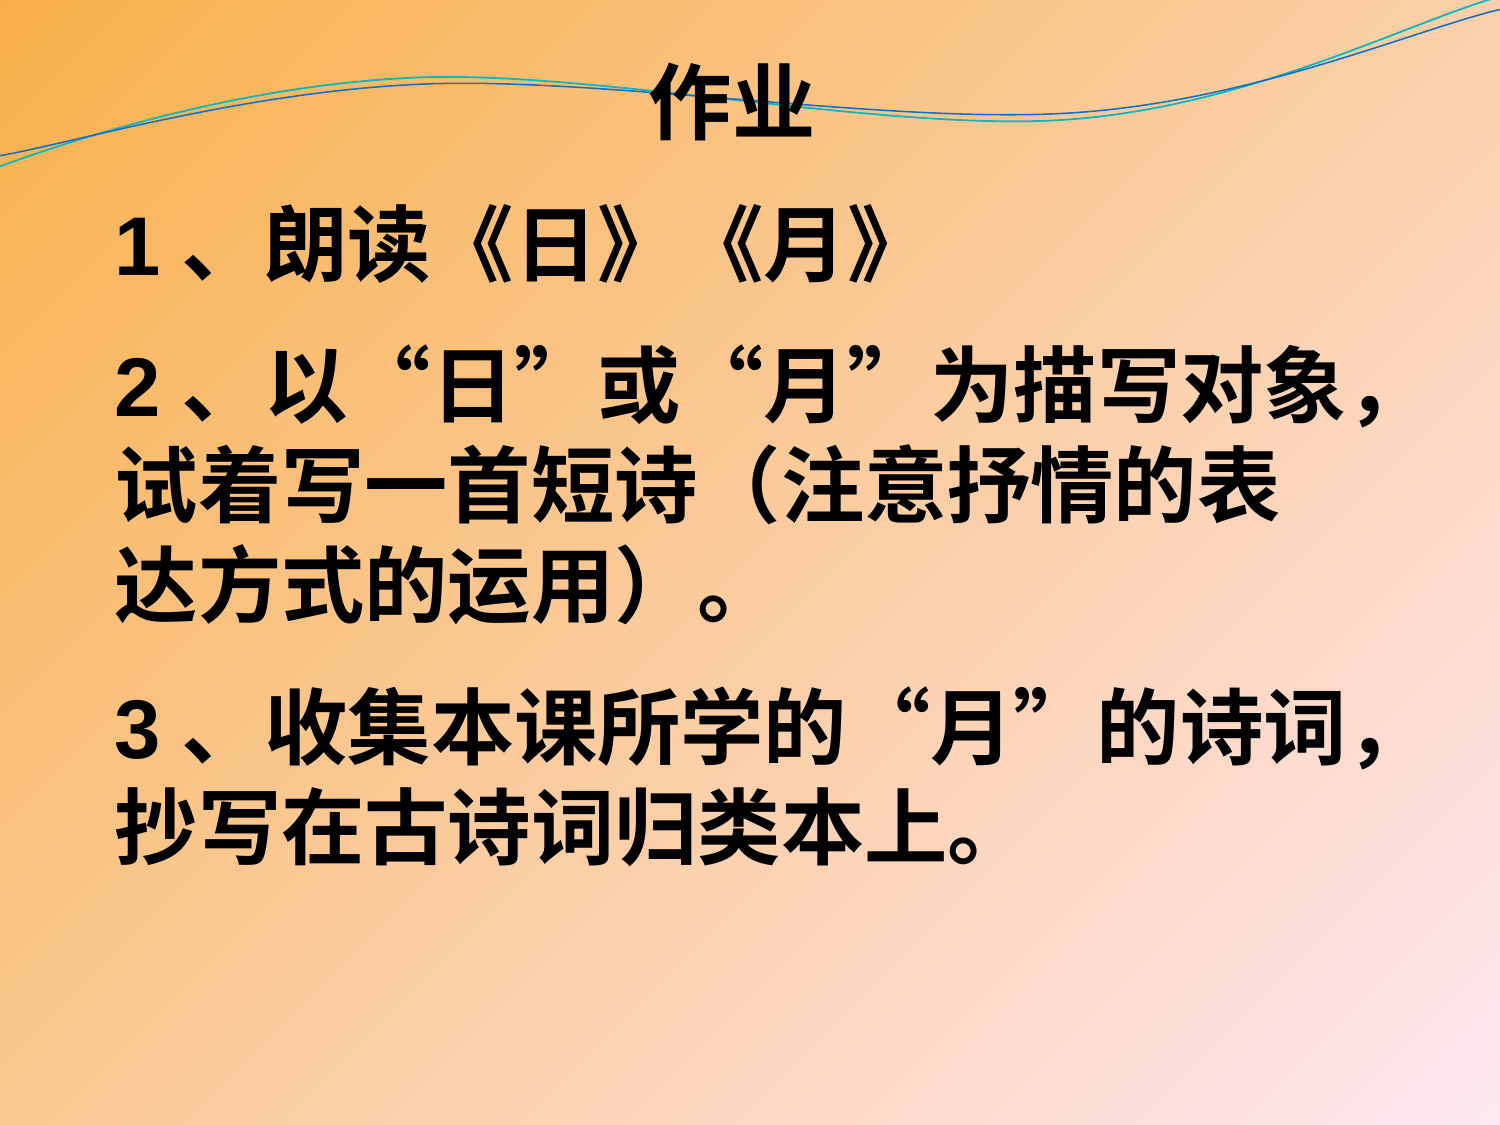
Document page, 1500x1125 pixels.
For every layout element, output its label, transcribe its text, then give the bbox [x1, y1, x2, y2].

text_box 作业 1、朗读《日》《月》 2、以“日”或“月”为描写对象，试着写一首短诗（注意抒情的表达方式的运用）。 3、收集本课所学的“月”的诗词，抄写在古诗词归类本上。 [100, 42, 1364, 883]
